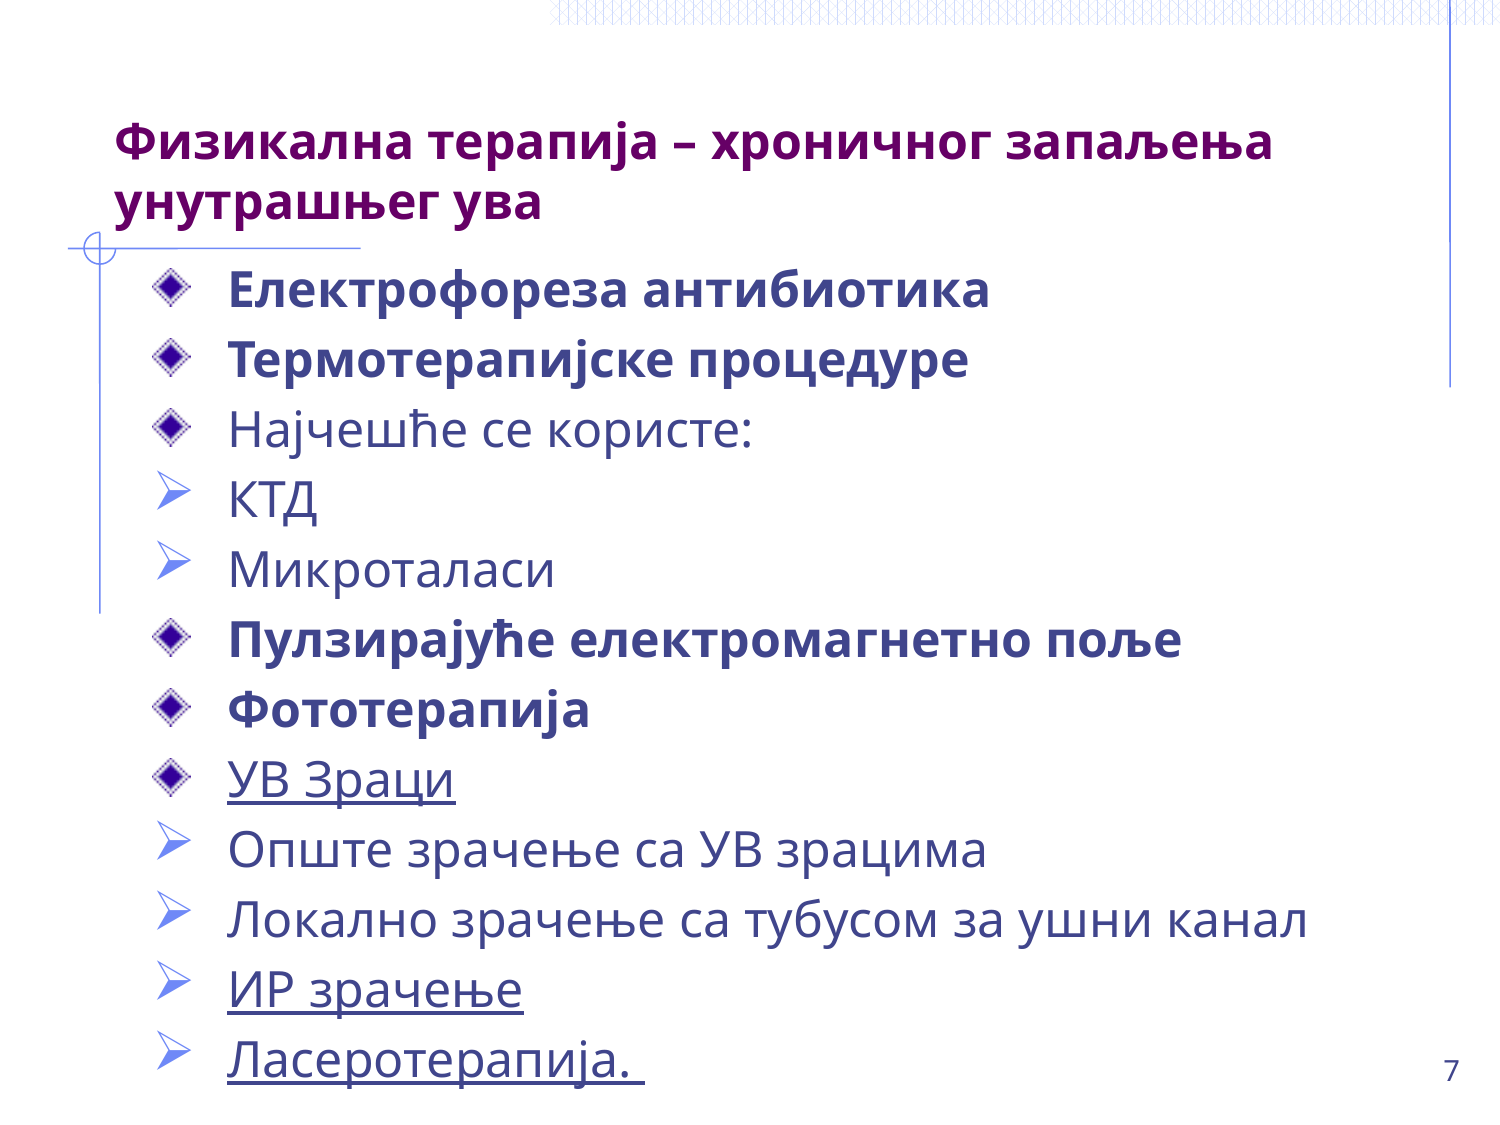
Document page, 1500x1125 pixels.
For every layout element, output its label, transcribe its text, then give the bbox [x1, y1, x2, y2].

picture [152, 758, 191, 797]
picture [152, 338, 191, 377]
slide_number 7 [1162, 1025, 1475, 1100]
picture [152, 688, 191, 727]
picture [152, 618, 191, 657]
picture [152, 408, 191, 447]
title Физикална терапија – хроничног запаљења унутрашњег ува [99, 49, 1376, 238]
list Електрофореза антибиотика Термотерапијске процедуре Најчешће се користе: КТД Микроталаси Пулзирајуће електромагнетно поље Фототерапија УВ Зраци Опште зрачење са УВ зрацима Локално зрачење са тубусом за ушни канал ИР зрачење Ласеротерапија. [137, 249, 1413, 926]
picture [152, 268, 191, 307]
